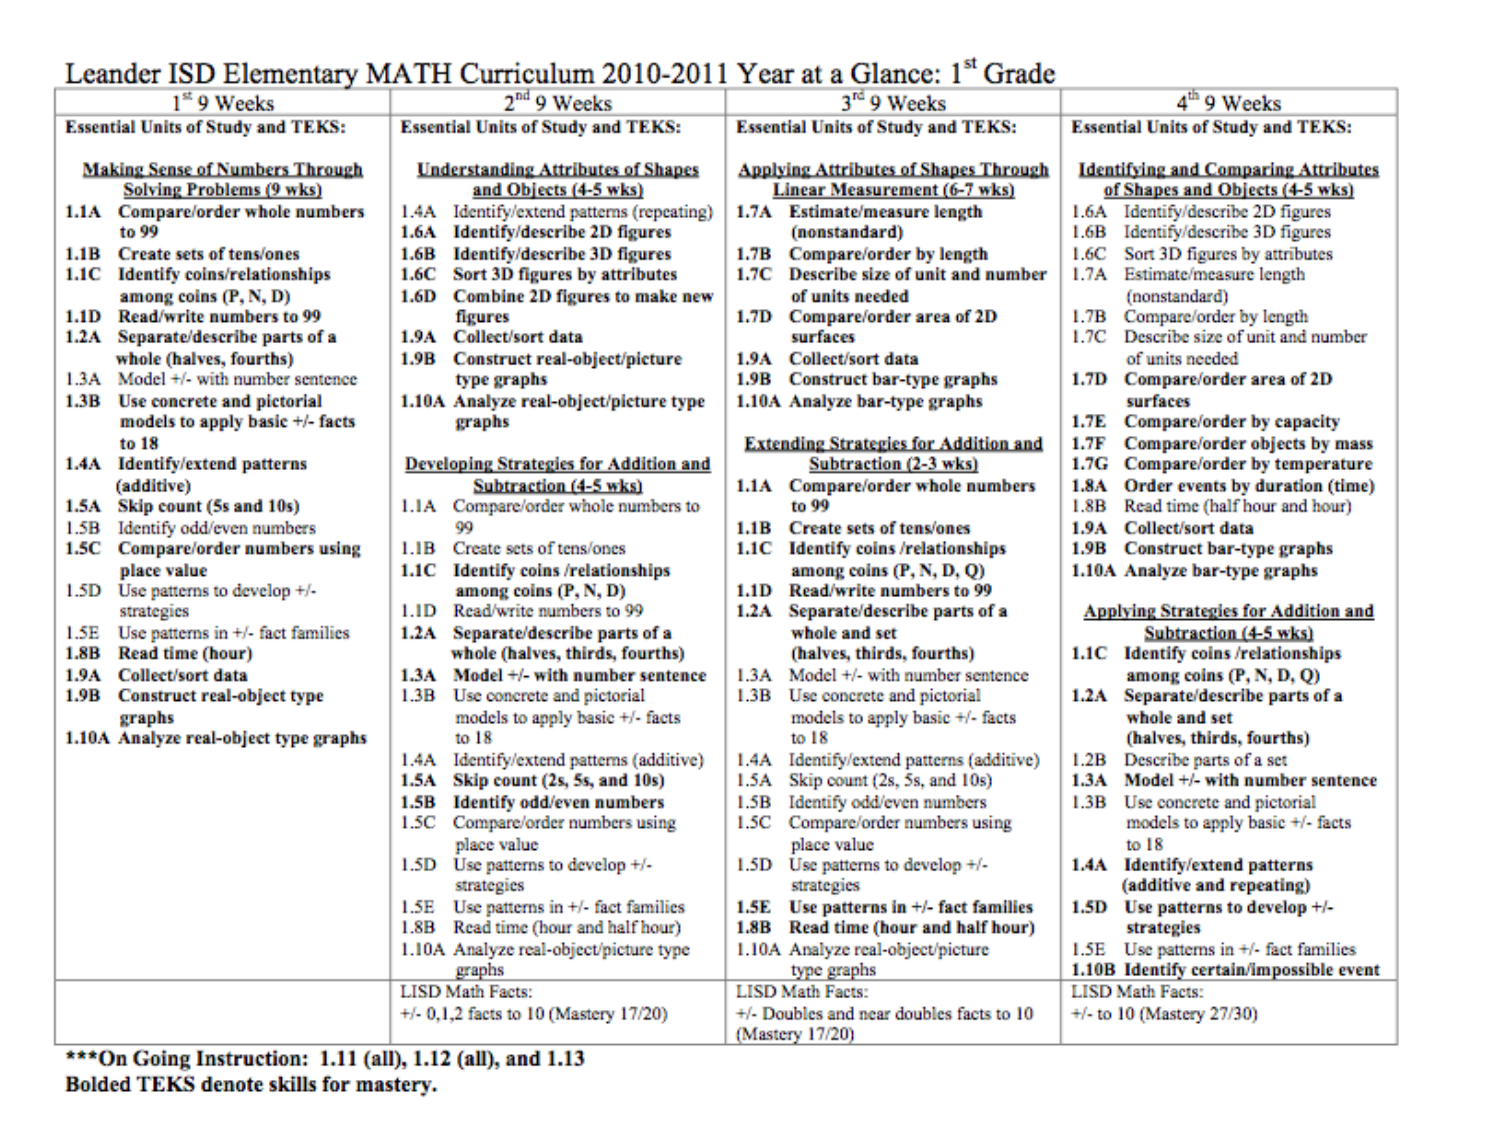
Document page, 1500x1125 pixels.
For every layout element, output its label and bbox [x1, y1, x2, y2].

list [0, 44, 1500, 1125]
